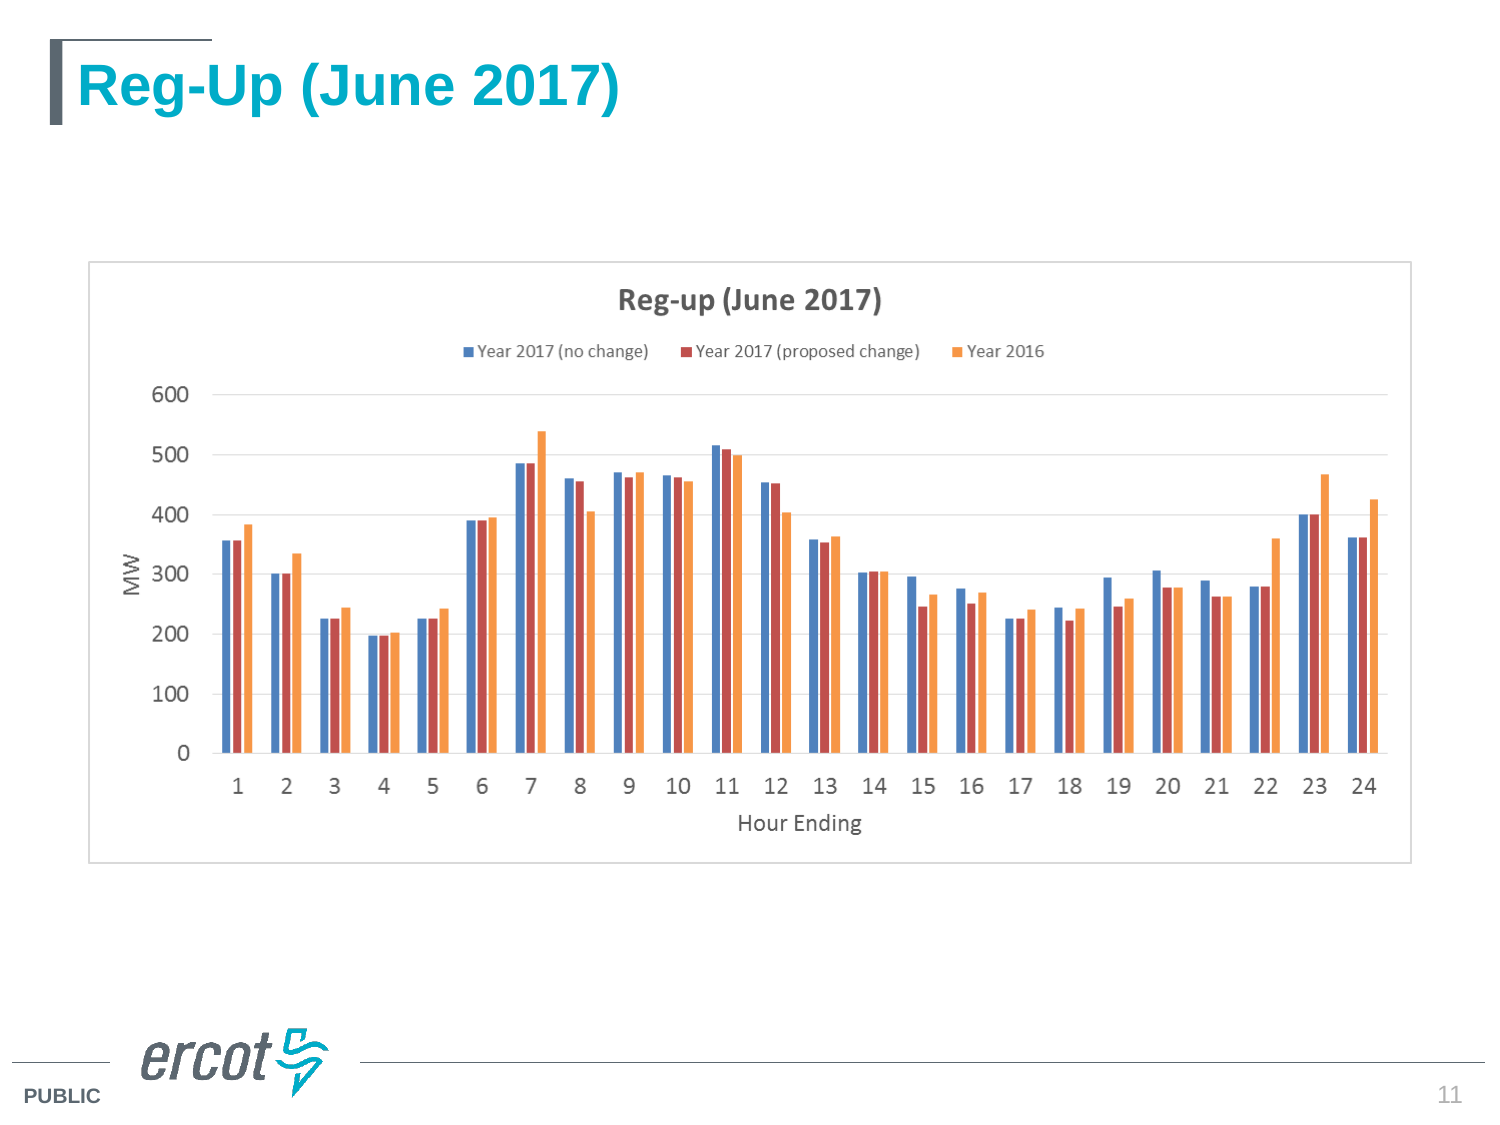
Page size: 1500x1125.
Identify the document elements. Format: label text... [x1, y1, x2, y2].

slide_number 11 [1412, 1076, 1488, 1112]
picture [137, 1024, 332, 1100]
title Reg-Up (June 2017) [62, 39, 1450, 228]
picture [88, 261, 1412, 864]
